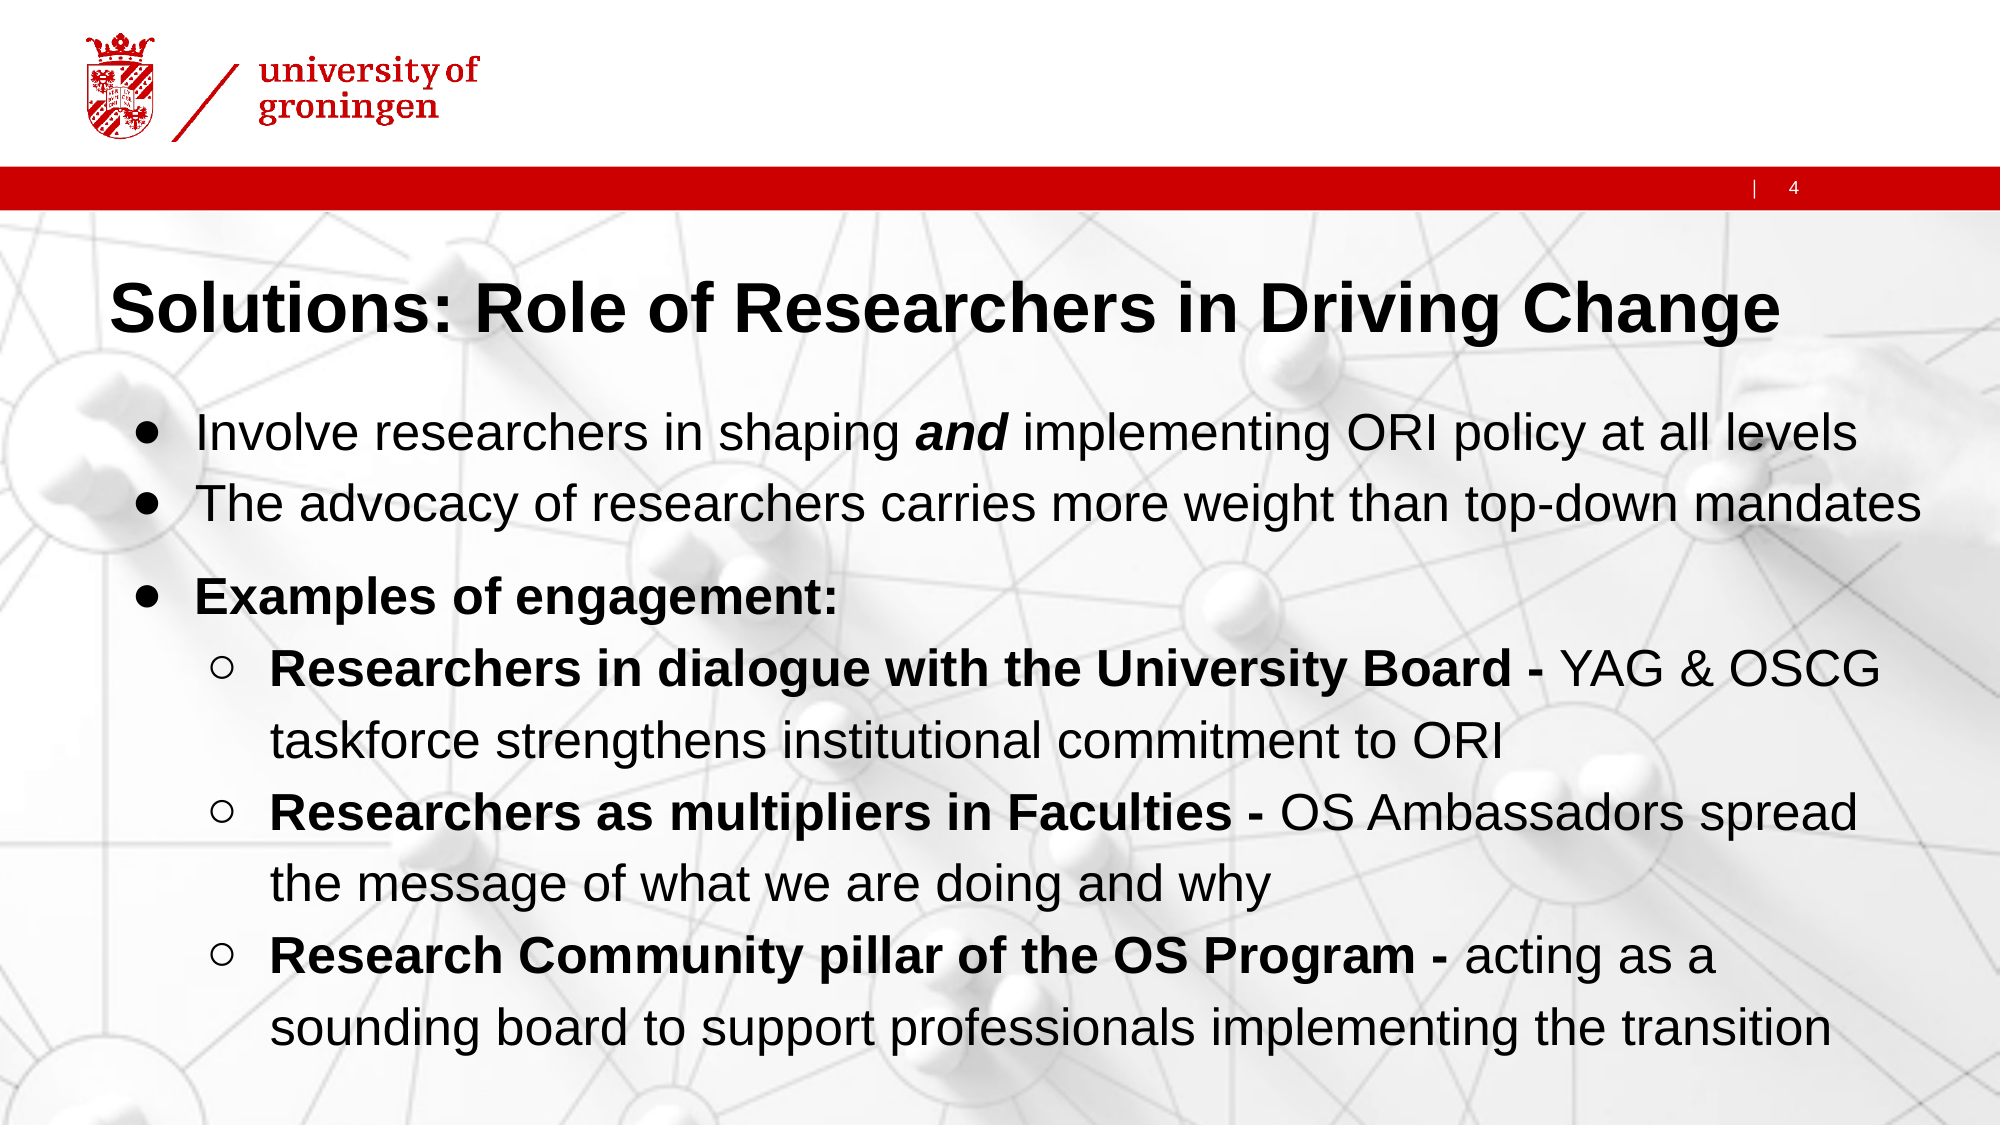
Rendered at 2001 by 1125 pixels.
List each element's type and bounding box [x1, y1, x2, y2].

picture [86, 33, 480, 142]
picture [0, 212, 2000, 1125]
